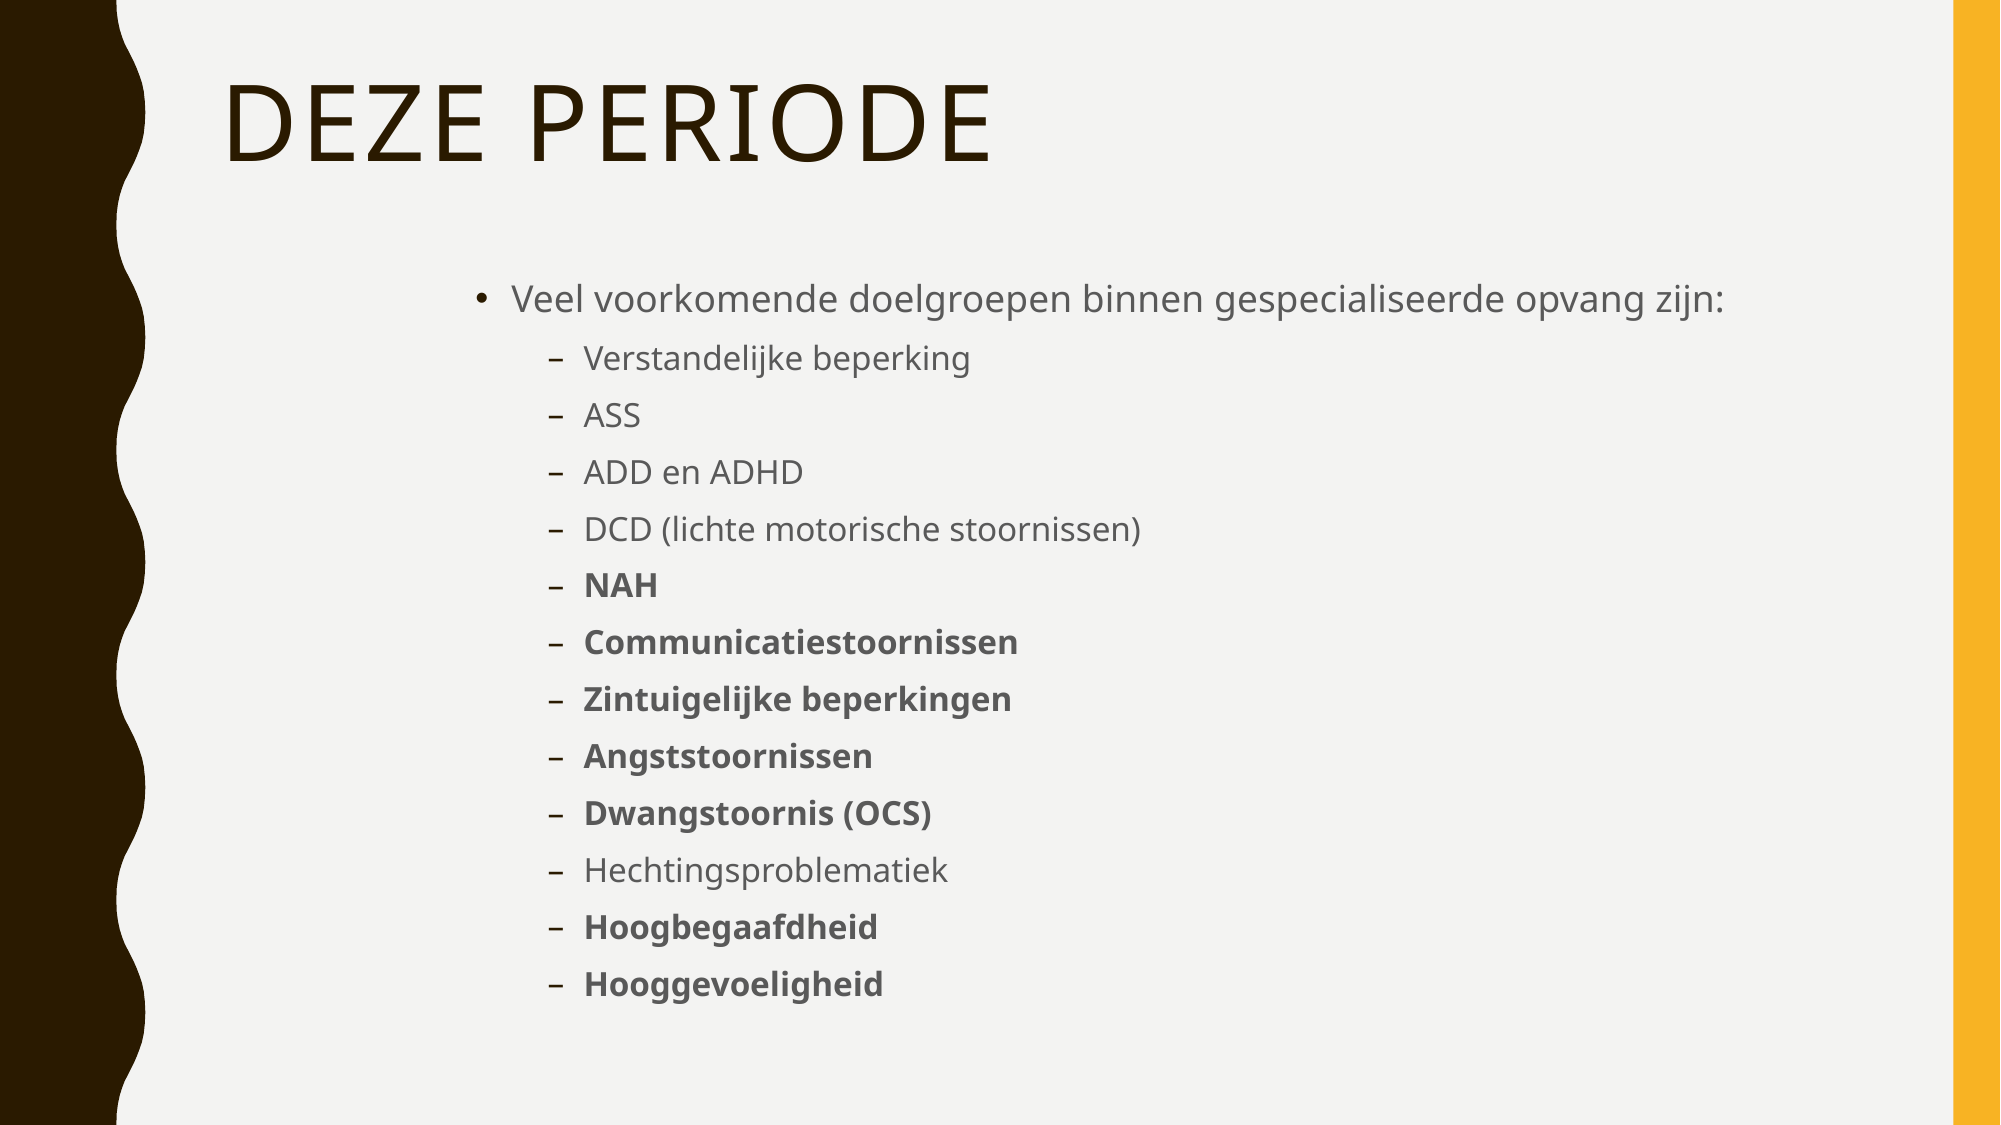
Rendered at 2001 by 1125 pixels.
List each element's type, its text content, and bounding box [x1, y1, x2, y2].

title Deze periode [205, 62, 1875, 308]
list Veel voorkomende doelgroepen binnen gespecialiseerde opvang zijn: Verstandelijke beperking ASS ADD en ADHD DCD (lichte motorische stoornissen) NAH Communicatiestoornissen Zintuigelijke beperkingen Angststoornissen Dwangstoornis (OCS) Hechtingsproblematiek Hoogbegaafdheid Hooggevoeligheid [460, 263, 2000, 1014]
